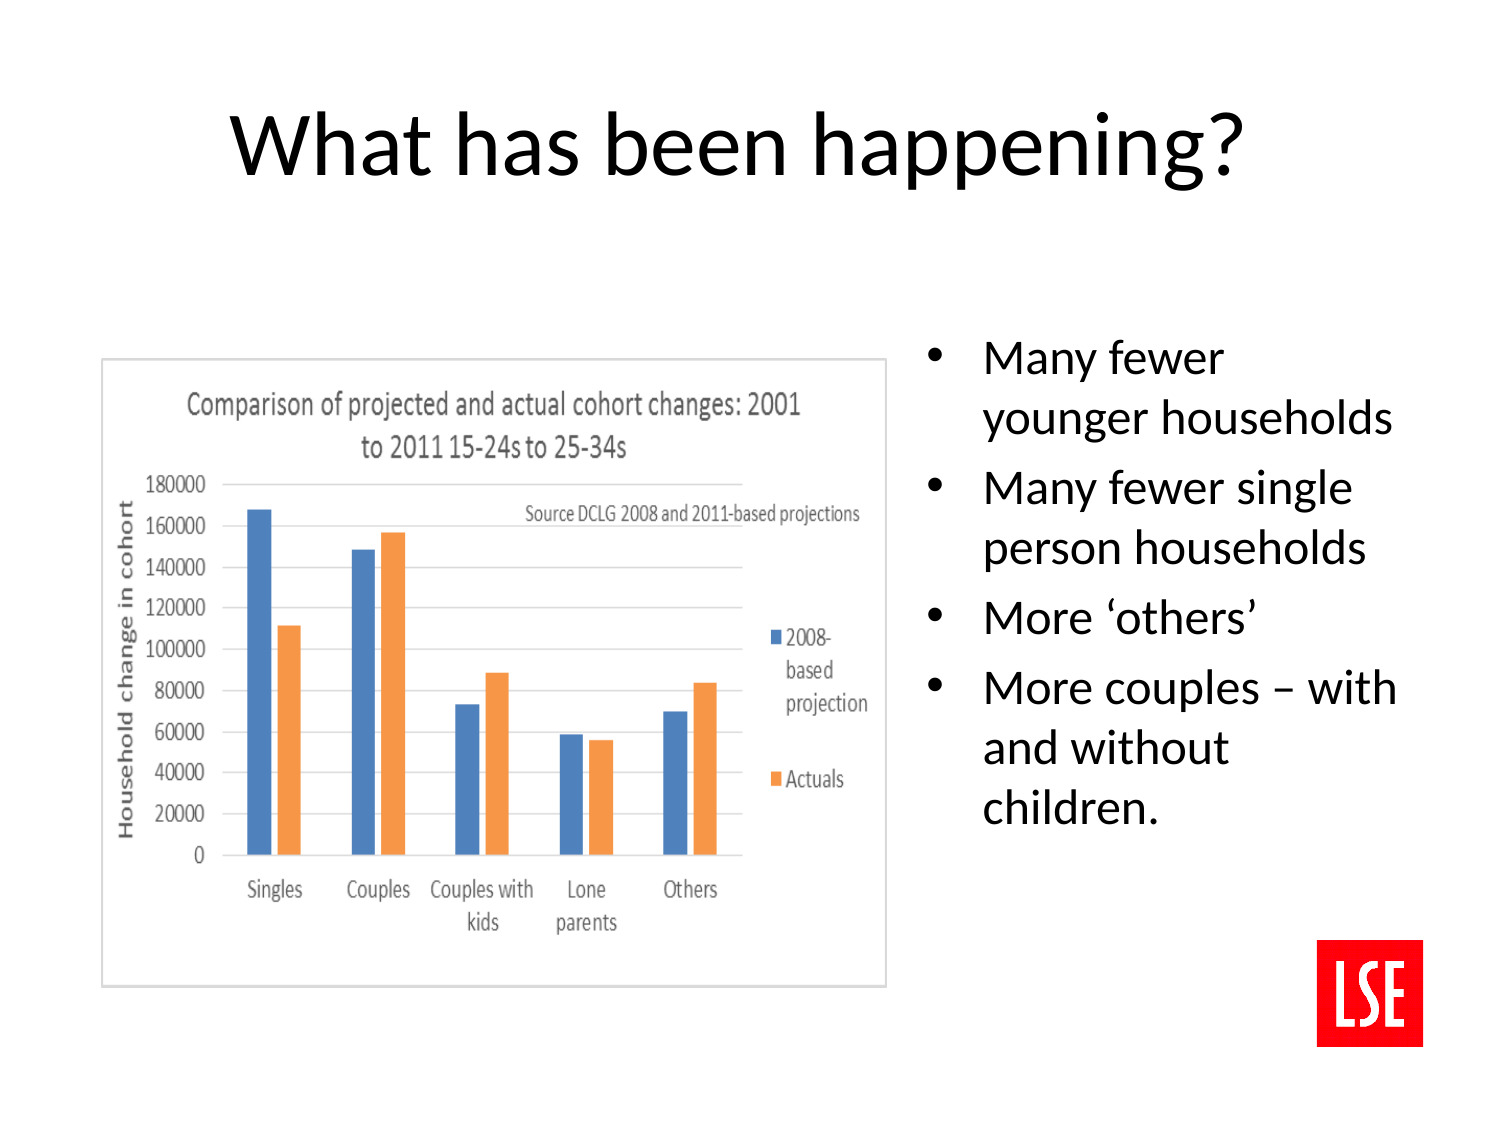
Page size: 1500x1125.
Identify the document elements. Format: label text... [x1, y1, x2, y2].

picture [1316, 940, 1424, 1047]
picture [101, 358, 887, 989]
title What has been happening? [75, 45, 1425, 233]
list Many fewer younger households Many fewer single person households More ‘others’ More couples – with and without children. [911, 316, 1429, 944]
